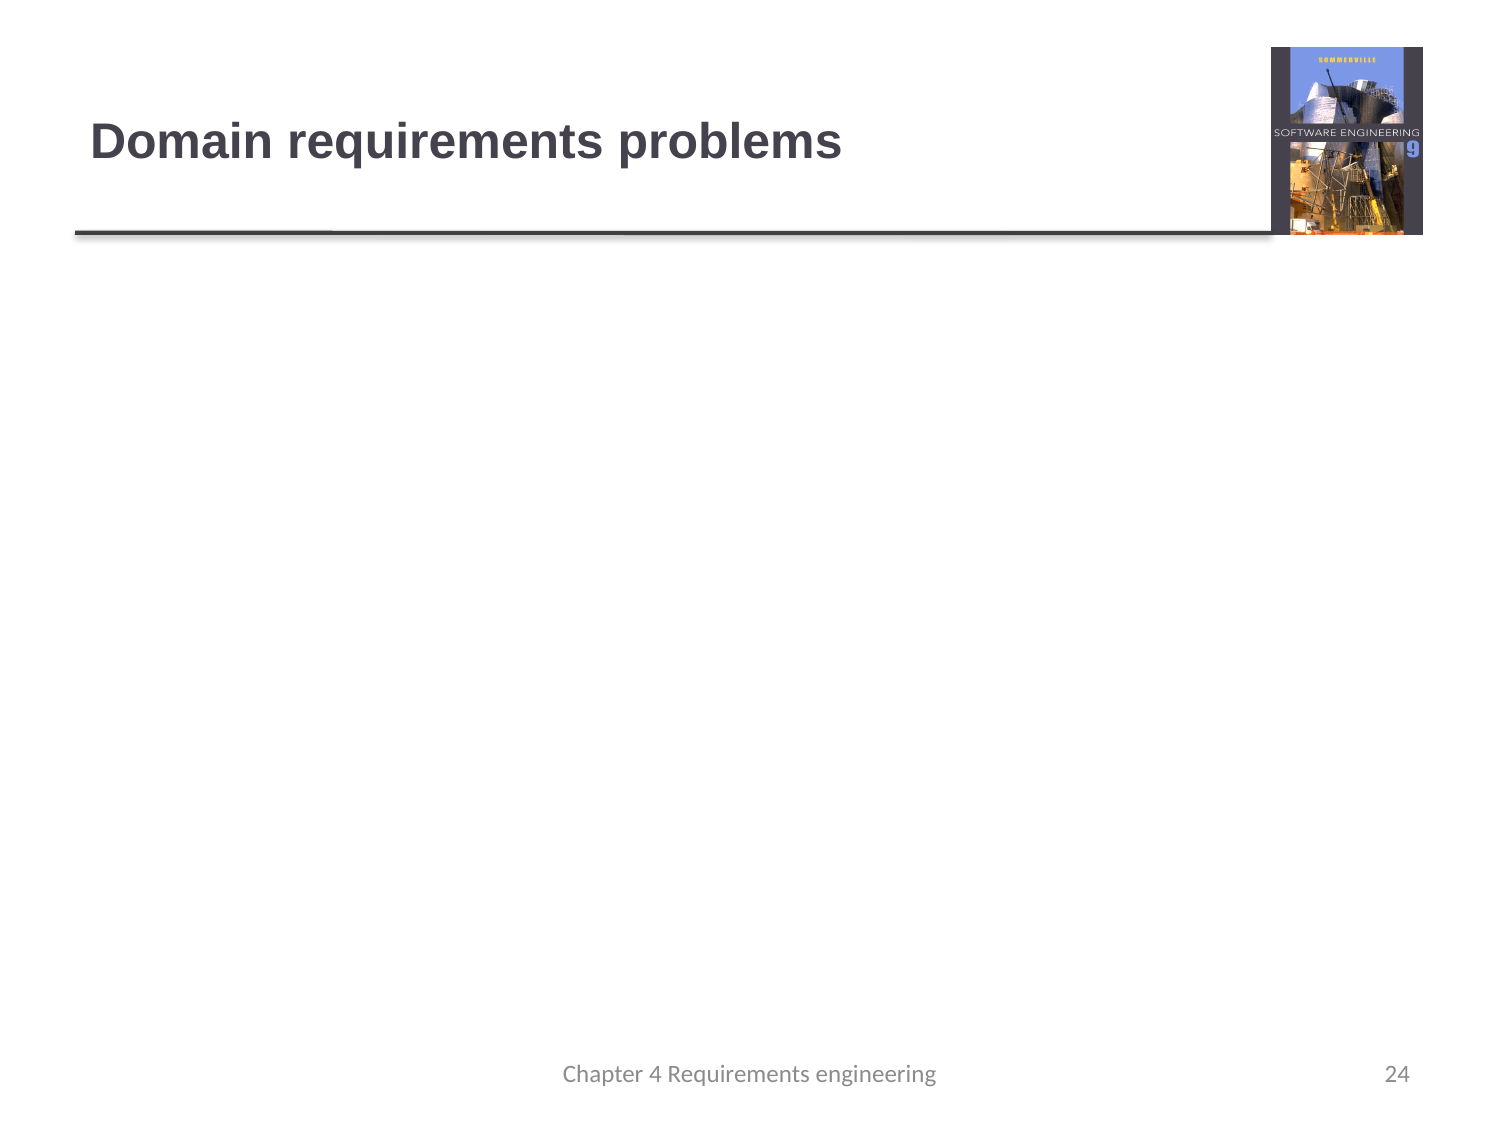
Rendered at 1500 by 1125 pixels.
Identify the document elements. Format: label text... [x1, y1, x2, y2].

slide_number 24 [1074, 1042, 1425, 1103]
picture [1272, 47, 1423, 235]
title Domain requirements problems [74, 44, 1272, 233]
footer Chapter 4 Requirements engineering [512, 1042, 988, 1103]
